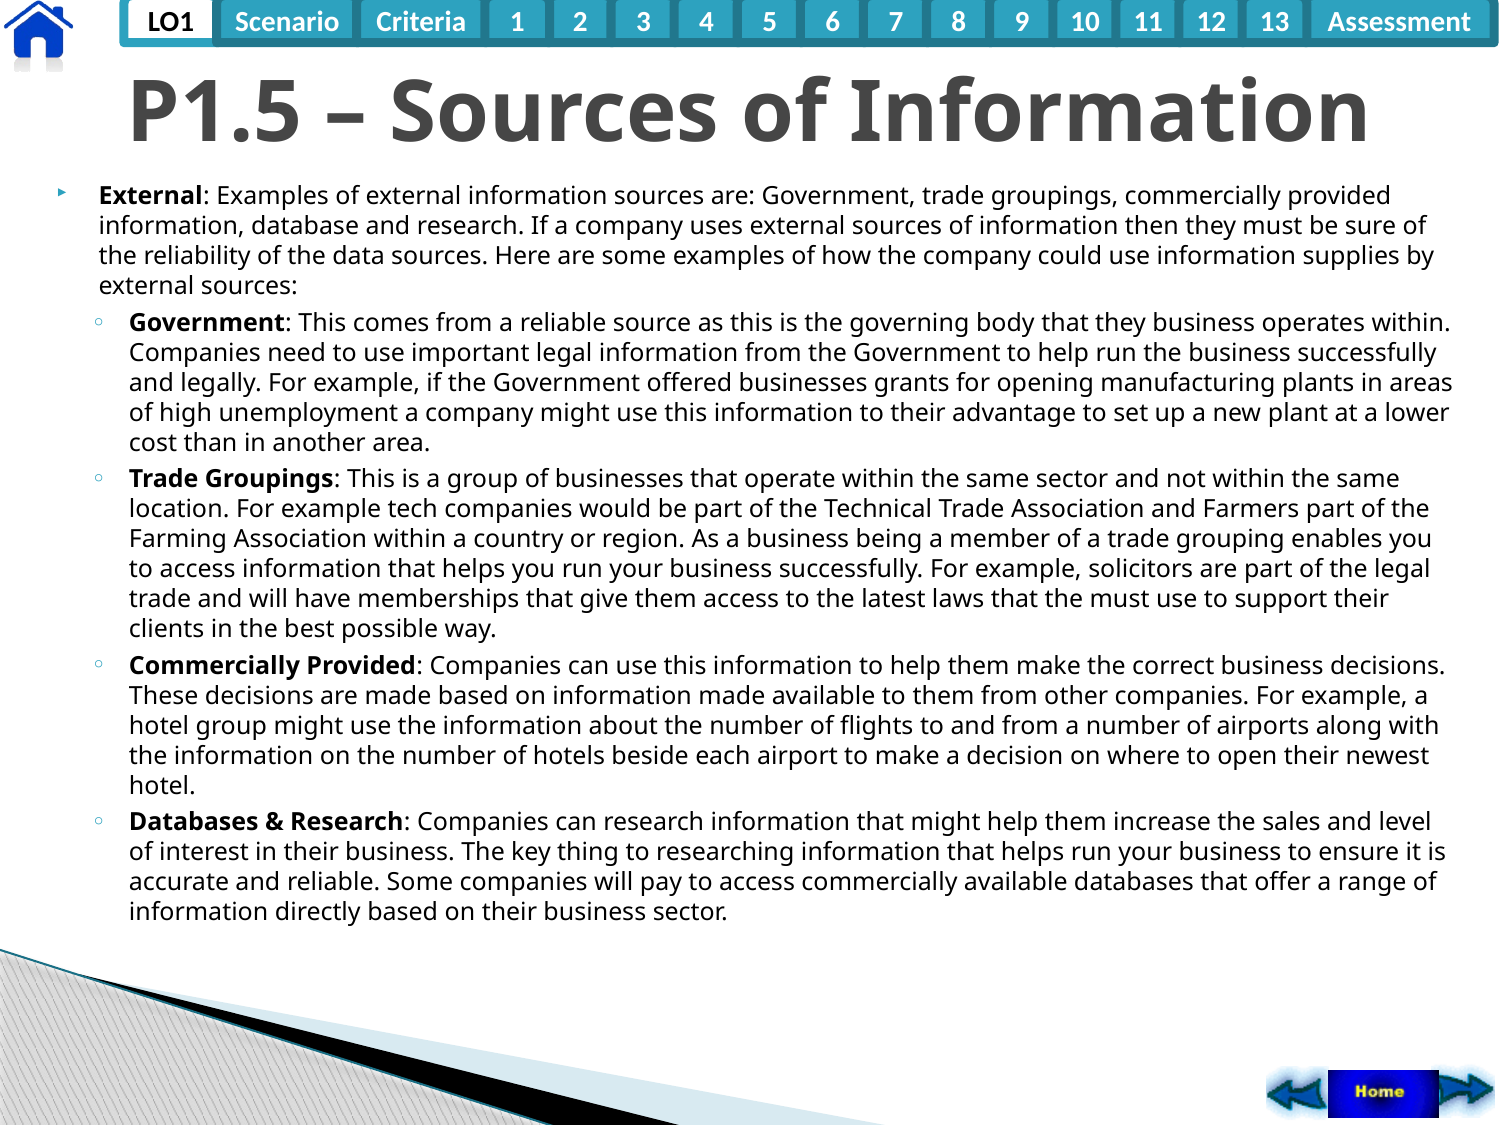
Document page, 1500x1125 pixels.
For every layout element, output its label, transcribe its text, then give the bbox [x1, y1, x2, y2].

list External: Examples of external information sources are: Government, trade groupings, commercially provided information, database and research. If a company uses external sources of information then they must be sure of the reliability of the data sources. Here are some examples of how the company could use information supplies by external sources: Government: This comes from a reliable source as this is the governing body that they business operates within. Companies need to use important legal information from the Government to help run the business successfully and legally. For example, if the Government offered businesses grants for opening manufacturing plants in areas of high unemployment a company might use this information to their advantage to set up a new plant at a lower cost than in another area. Trade Groupings: This is a group of businesses that operate within the same sector and not within the same location. For example tech companies would be part of the Technical Trade Association and Farmers part of the Farming Association within a country or region. As a business being a member of a trade grouping enables you to access information that helps you run your business successfully. For example, solicitors are part of the legal trade and will have memberships that give them access to the latest laws that the must use to support their clients in the best possible way. Commercially Provided: Companies can use this information to help them make the correct business decisions. These decisions are made based on information made available to them from other companies. For example, a hotel group might use the information about the number of flights to and from a number of airports along with the information on the number of hotels beside each airport to make a decision on where to open their newest hotel. Databases & Research: Companies can research information that might help them increase the sales and level of interest in their business. The key thing to researching information that helps run your business to ensure it is accurate and reliable. Some companies will pay to access commercially available databases that offer a range of information directly based on their business sector. [41, 172, 1471, 1024]
picture [1266, 1055, 1495, 1125]
picture [0, 0, 77, 91]
title P1.5 – Sources of Information [75, 19, 1425, 159]
